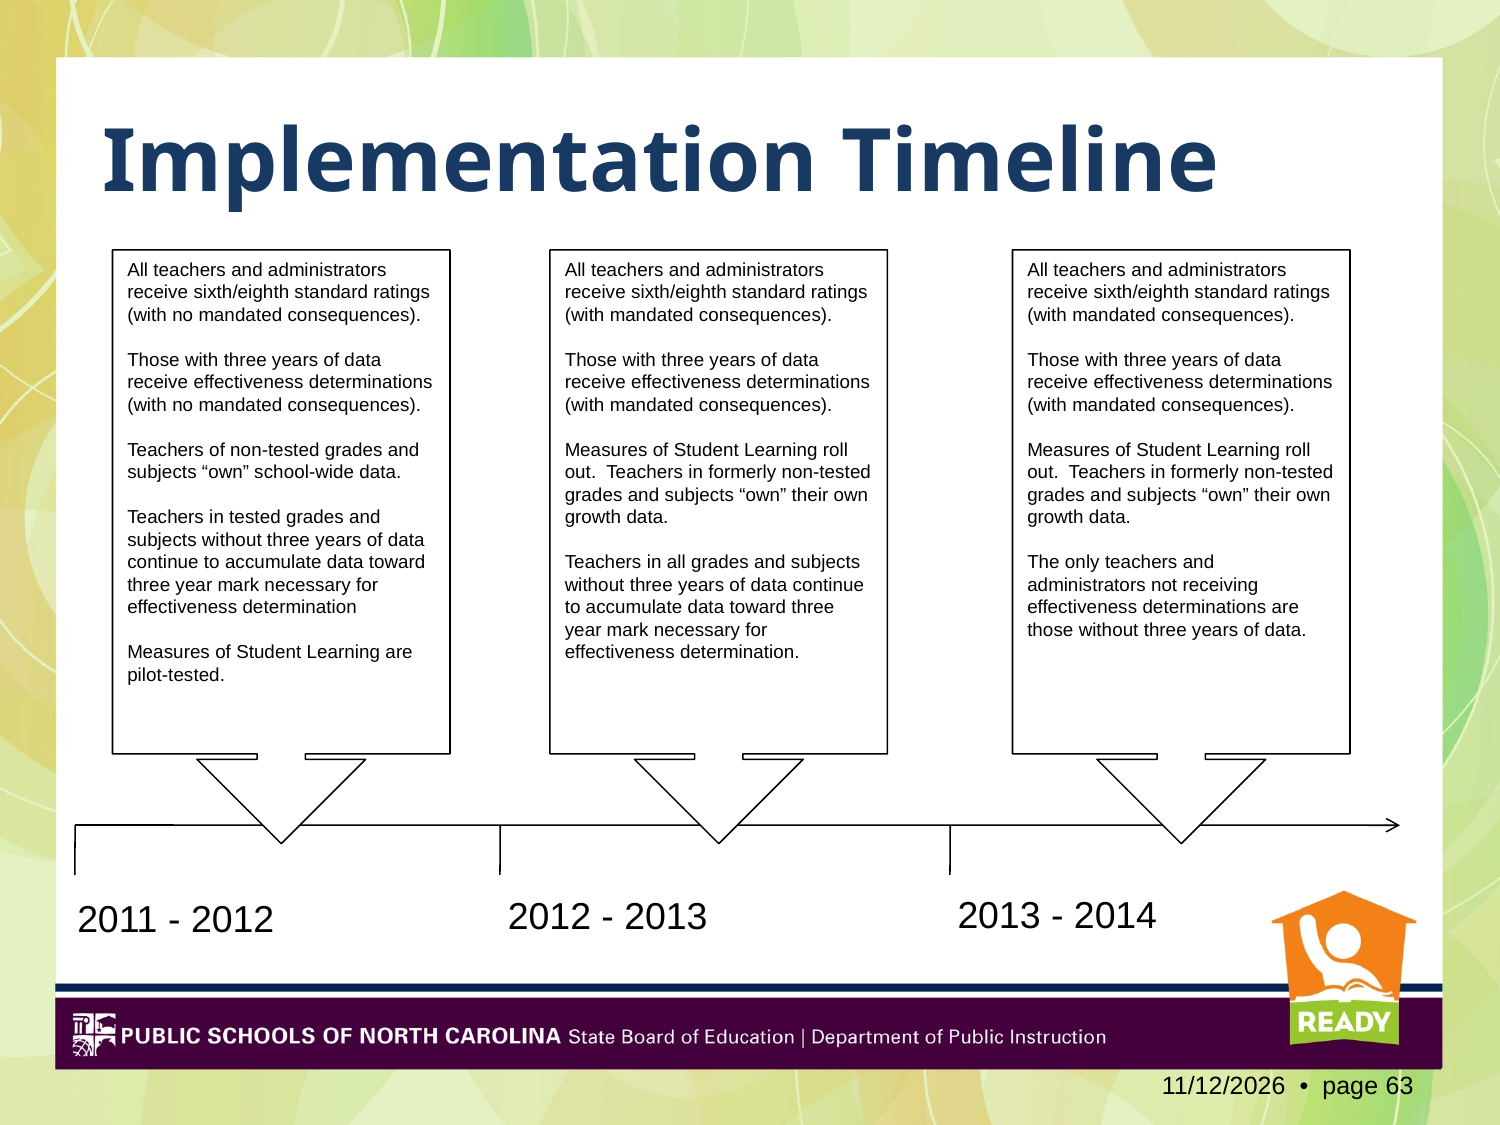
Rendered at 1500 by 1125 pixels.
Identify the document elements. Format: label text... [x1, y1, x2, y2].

text_box [1012, 249, 1351, 823]
text_box [112, 249, 451, 823]
text_box 2011 - 2012 [62, 887, 313, 948]
text_box [549, 695, 888, 823]
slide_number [1147, 1062, 1460, 1122]
text_box [710, 835, 728, 844]
text_box All teachers and administrators receive sixth/eighth standard ratings (with mandated consequences). Those with three years of data receive effectiveness determinations (with mandated consequences). Measures of Student Learning roll out. Teachers in formerly non-tested grades and subjects “own” their own growth data. The only teachers and administrators not receiving effectiveness determinations are those without three years of data. [1012, 249, 1350, 705]
text_box 2012 - 2013 [493, 884, 743, 944]
text_box [272, 835, 290, 844]
title Implementation Timeline [87, 87, 1413, 225]
text_box All teachers and administrators receive sixth/eighth standard ratings (with mandated consequences). Those with three years of data receive effectiveness determinations (with mandated consequences). Measures of Student Learning roll out. Teachers in formerly non-tested grades and subjects “own” their own growth data. Teachers in all grades and subjects without three years of data continue to accumulate data toward three year mark necessary for effectiveness determination. [549, 249, 888, 695]
text_box [1172, 835, 1190, 844]
text_box All teachers and administrators receive sixth/eighth standard ratings (with no mandated consequences). Those with three years of data receive effectiveness determinations (with no mandated consequences). Teachers of non-tested grades and subjects “own” school-wide data. Teachers in tested grades and subjects without three years of data continue to accumulate data toward three year mark necessary for effectiveness determination Measures of Student Learning are pilot-tested. [112, 249, 450, 728]
picture [0, 0, 1500, 1125]
text_box 2013 - 2014 [942, 883, 1193, 944]
